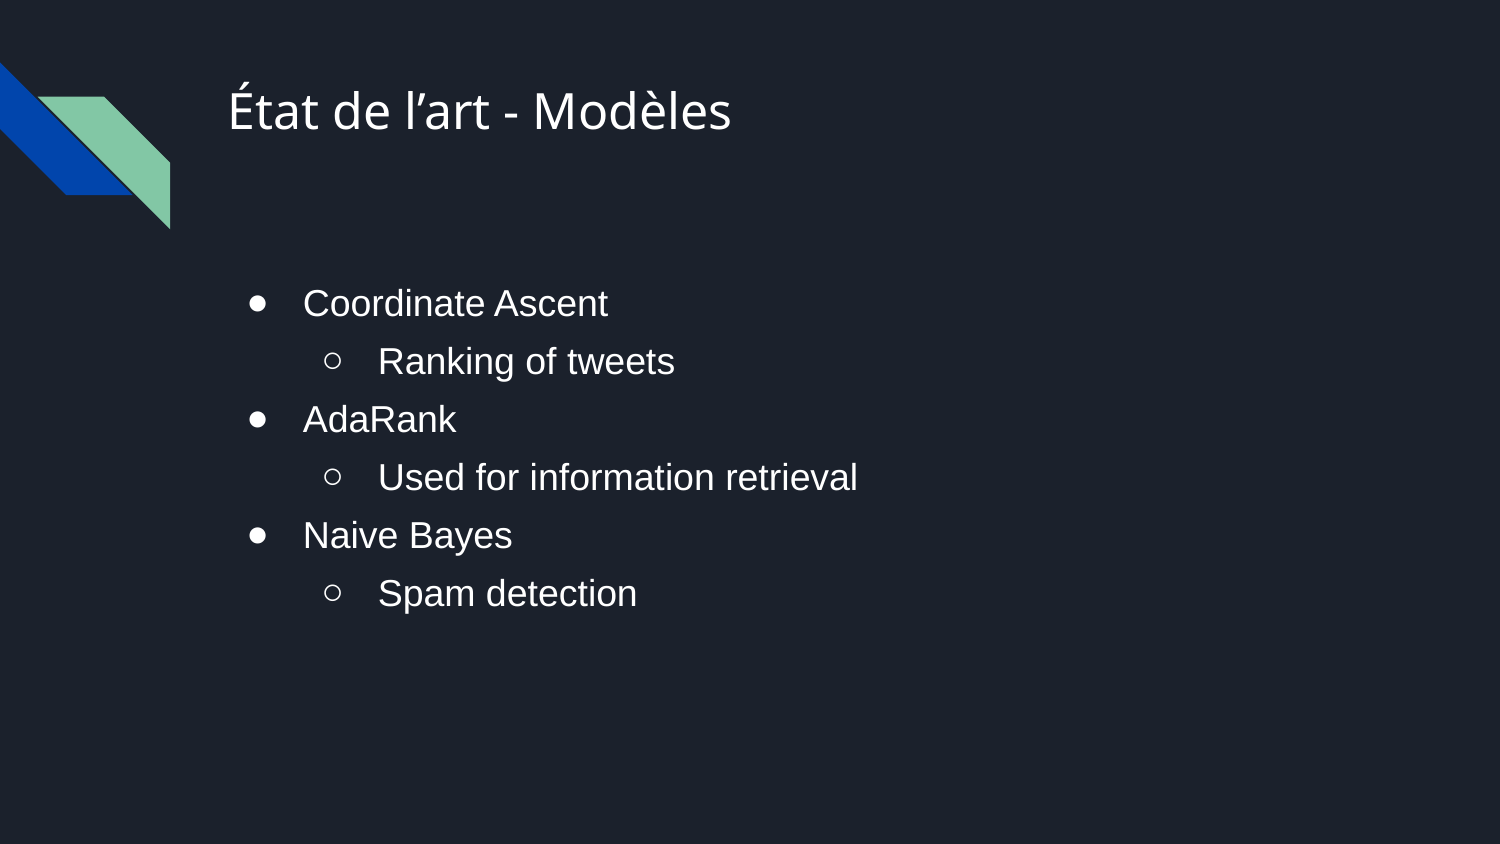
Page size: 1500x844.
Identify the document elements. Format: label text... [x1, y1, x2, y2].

title État de l’art - Modèles [212, 64, 1368, 215]
list Coordinate Ascent Ranking of tweets AdaRank Used for information retrieval Naive Bayes Spam detection [212, 257, 1368, 735]
